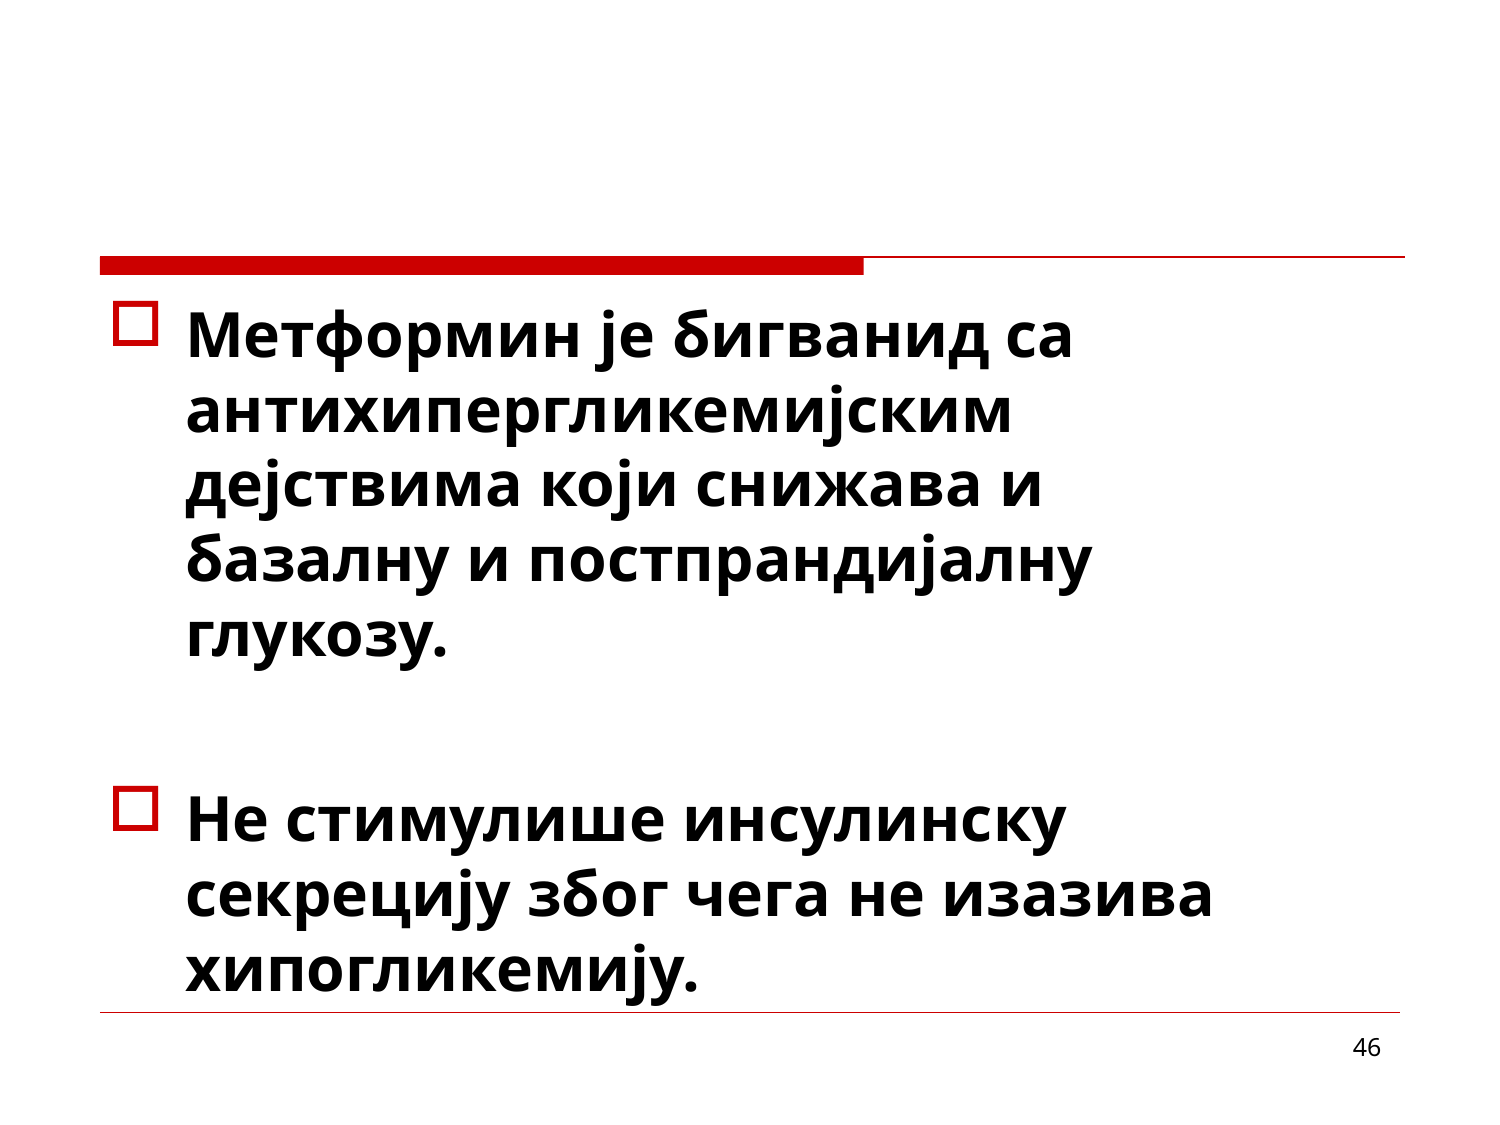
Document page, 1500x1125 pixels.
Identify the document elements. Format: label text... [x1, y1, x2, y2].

text_box Метформин је бигванид са антихипергликемијским дејствима који снижава и базалну и постпрандијалну глукозу. Не стимулише инсулинску секрецију због чега не изазива хипогликемију. [105, 292, 1326, 1004]
slide_number 46 [1348, 1029, 1390, 1125]
